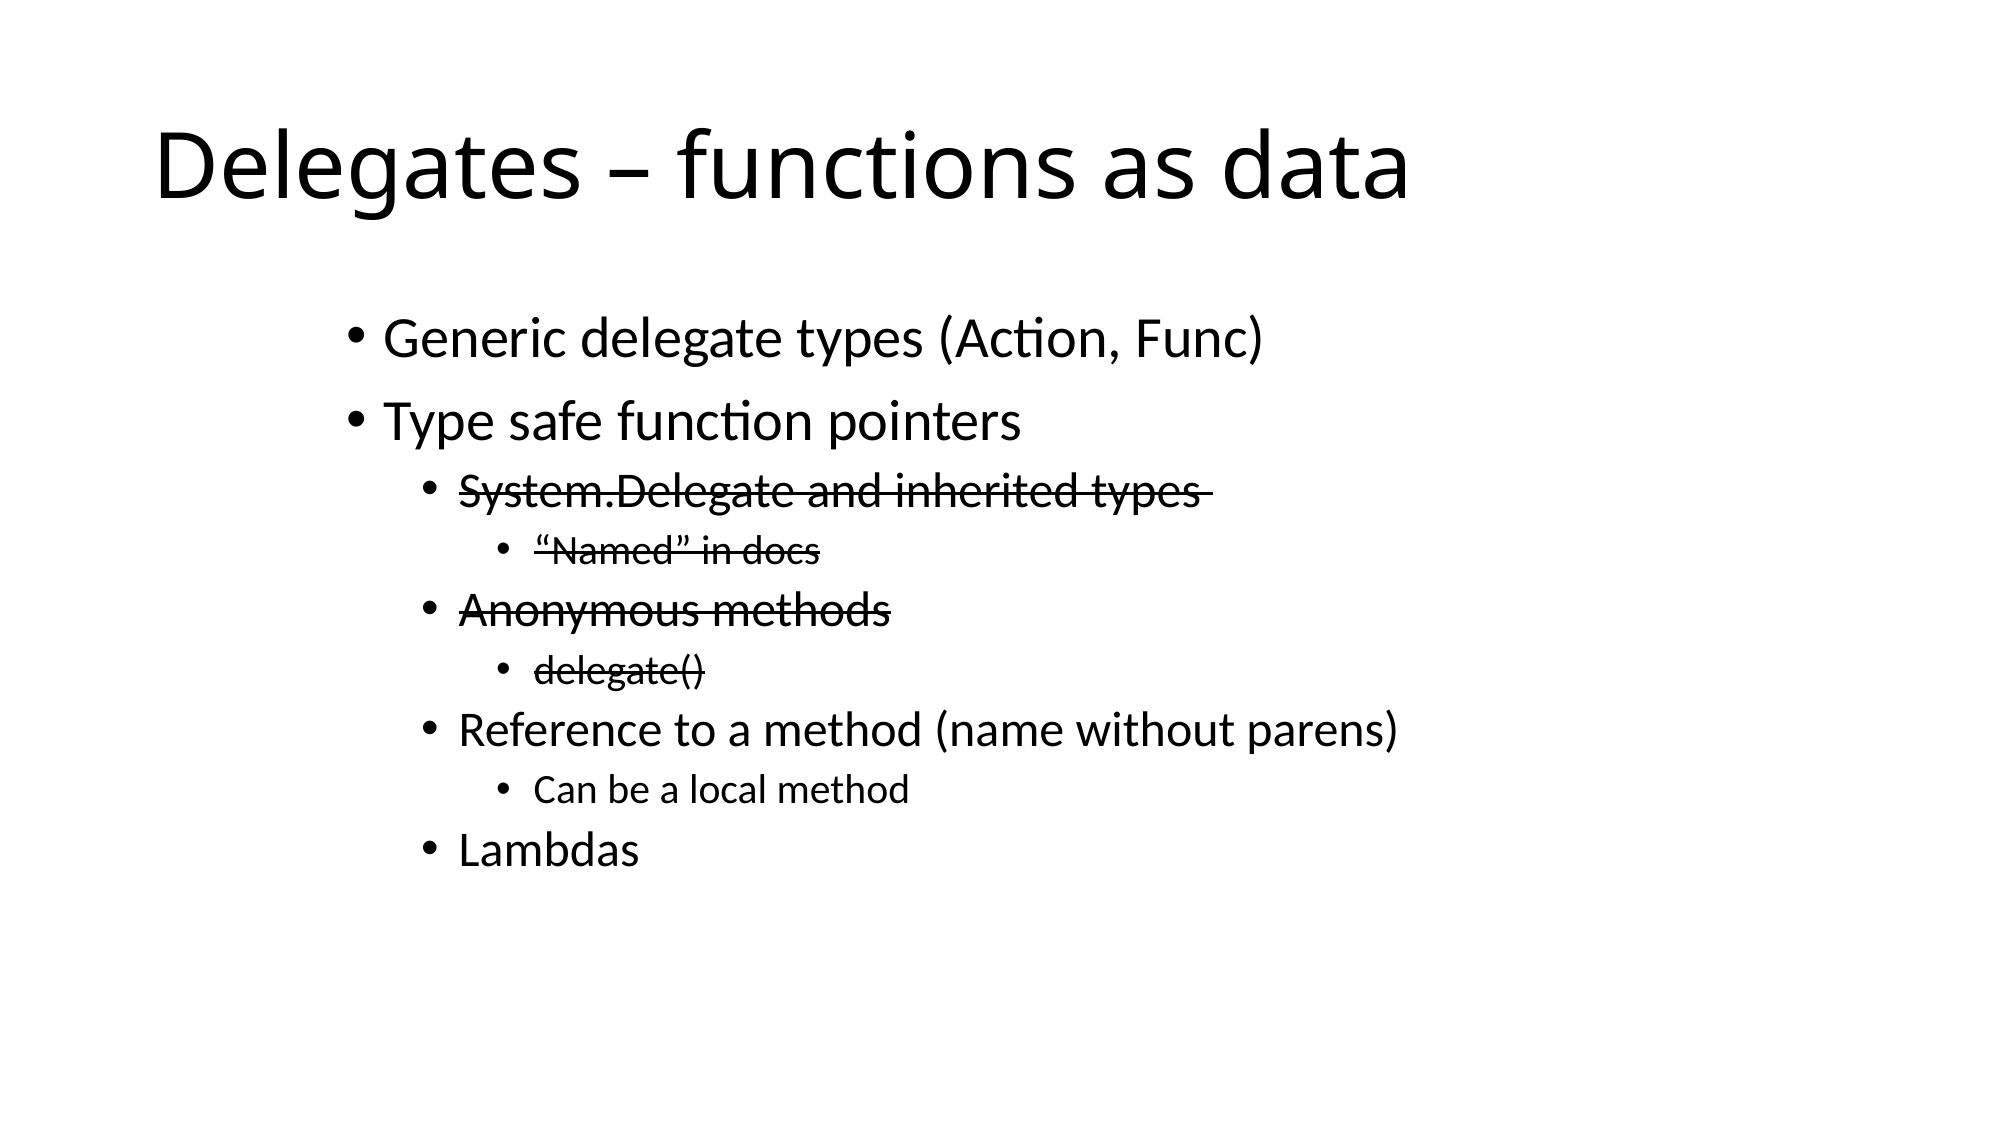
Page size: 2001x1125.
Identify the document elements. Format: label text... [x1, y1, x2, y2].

list Generic delegate types (Action, Func) Type safe function pointers System.Delegate and inherited types “Named” in docs Anonymous methods delegate() Reference to a method (name without parens) Can be a local method Lambdas [331, 299, 1863, 1014]
title Delegates – functions as data [137, 59, 1863, 278]
